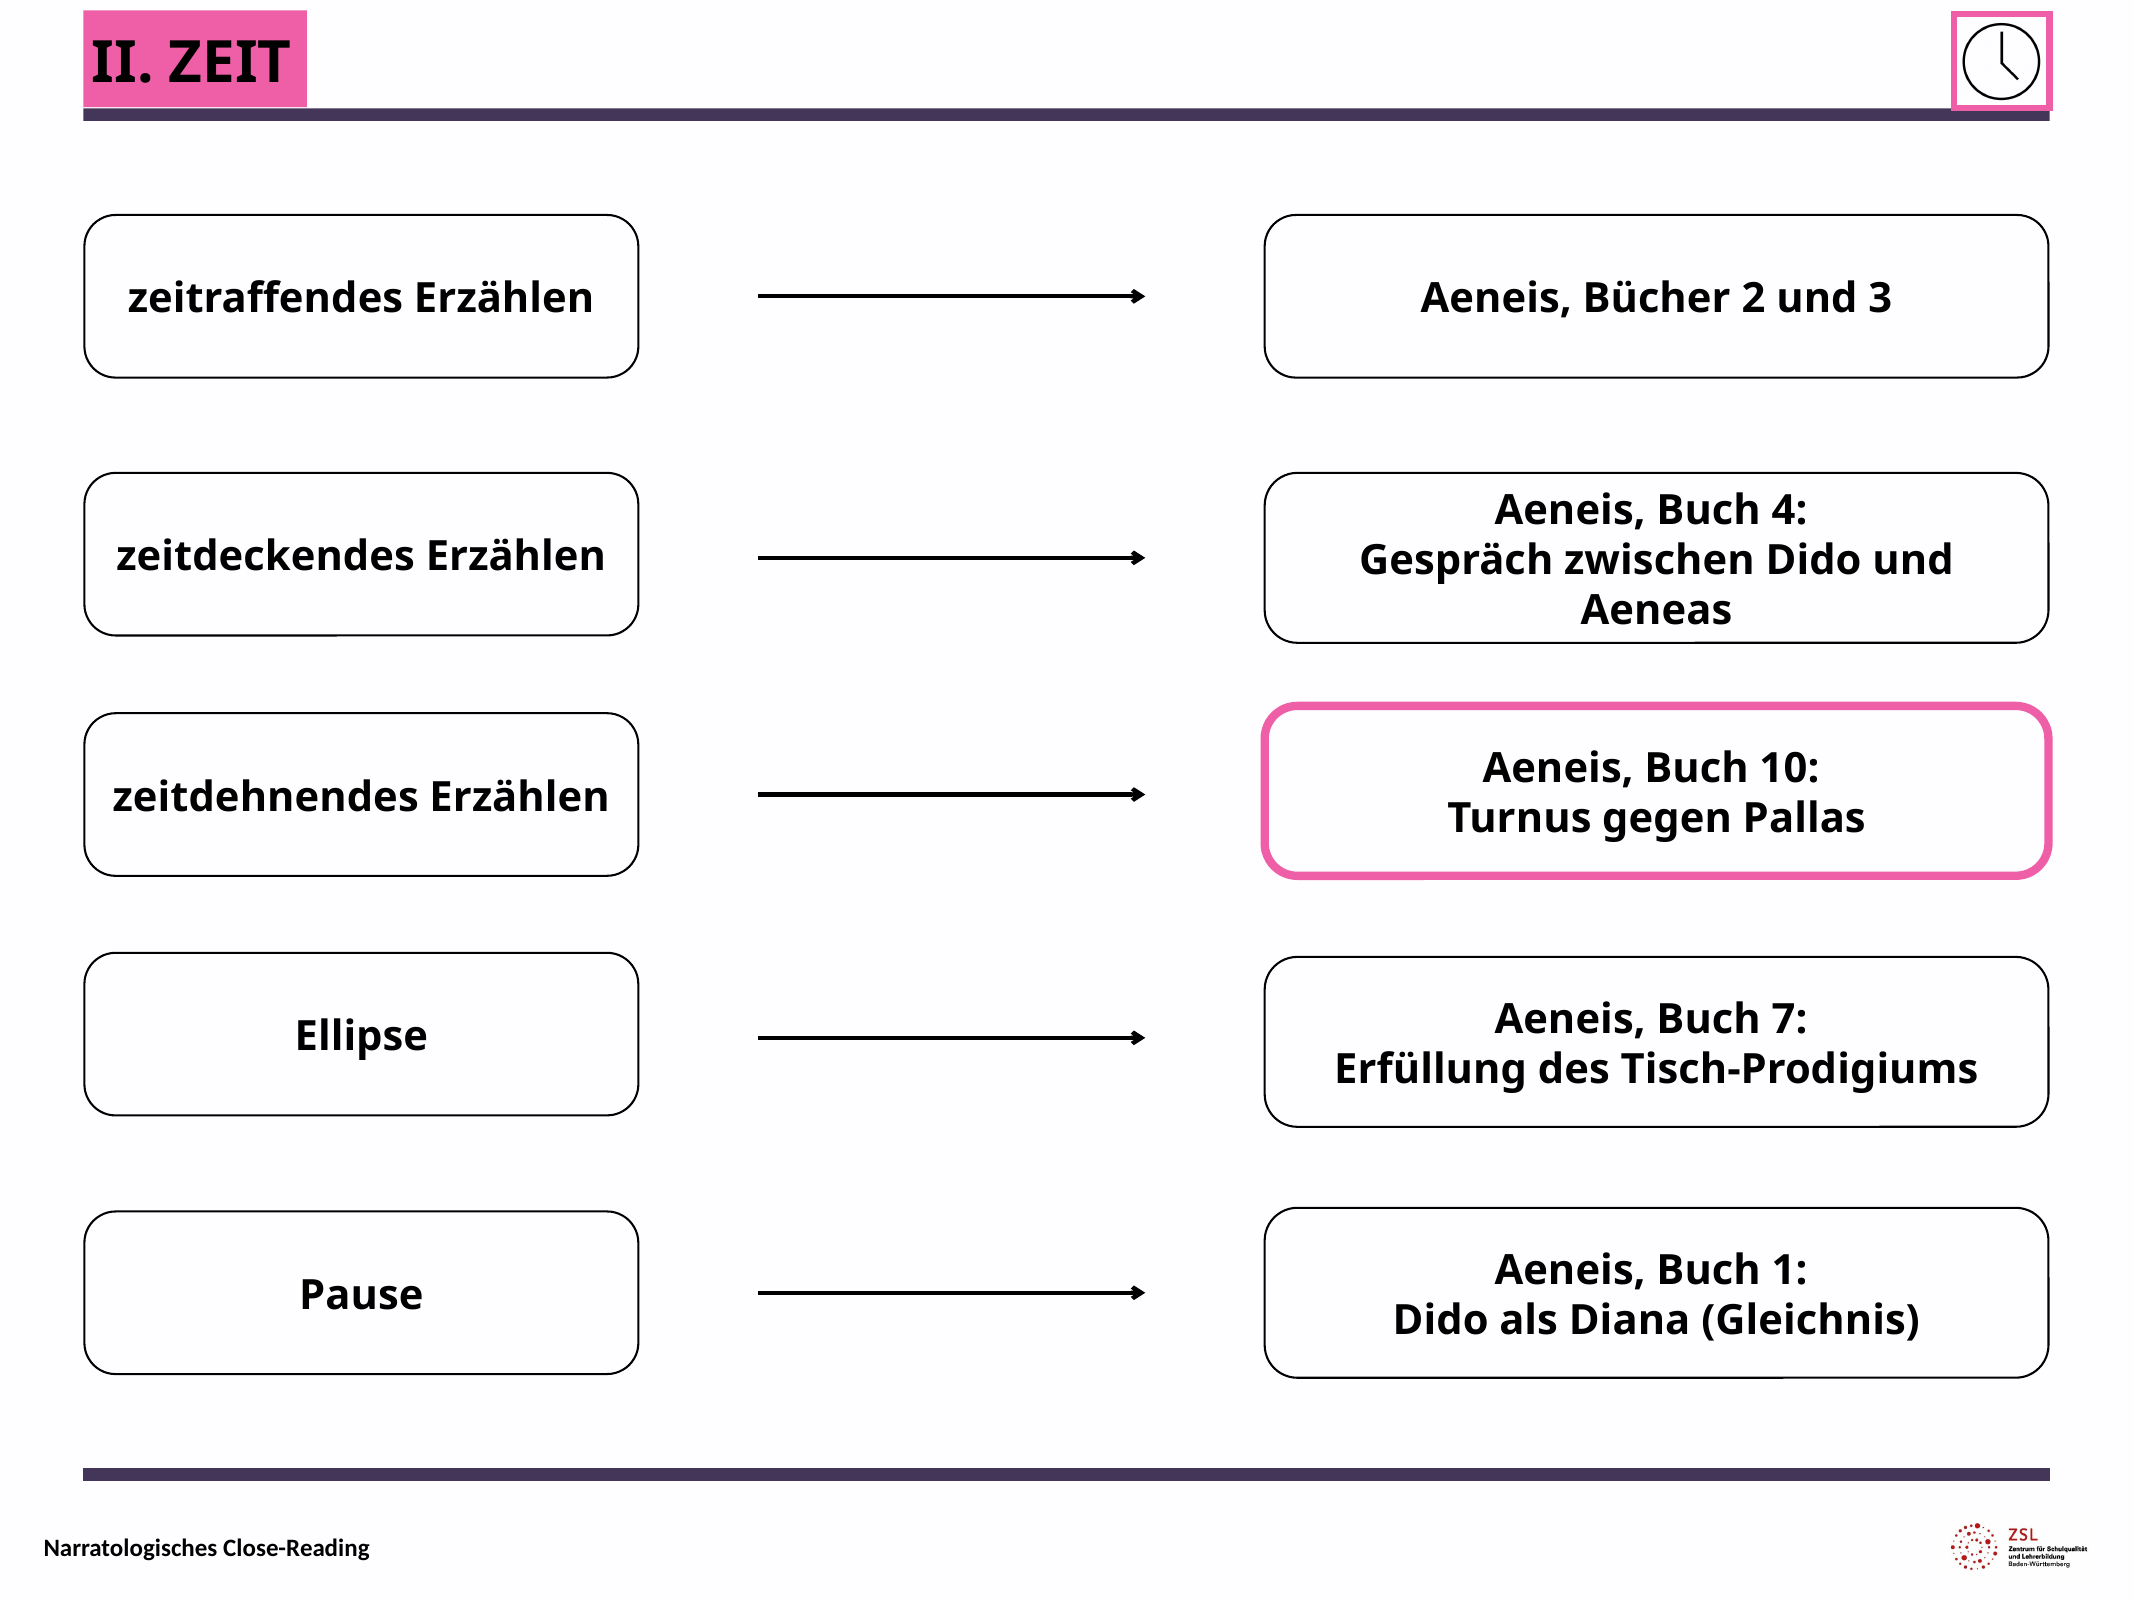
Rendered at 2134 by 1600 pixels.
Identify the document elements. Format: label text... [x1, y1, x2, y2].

text_box Aeneis, Buch 10: Turnus gegen Pallas [1264, 705, 2049, 876]
text_box zeitraffendes Erzählen [84, 214, 639, 378]
text_box zeitdeckendes Erzählen [84, 472, 639, 636]
text_box Ellipse [84, 952, 639, 1116]
text_box zeitdehnendes Erzählen [84, 713, 639, 876]
text_box Pause [84, 1211, 639, 1375]
text_box [758, 289, 1146, 304]
picture [1956, 17, 2047, 106]
text_box [758, 787, 1146, 802]
text_box Aeneis, Buch 1: Dido als Diana (Gleichnis) [1264, 1207, 2049, 1378]
title II. ZEIT [82, 9, 308, 108]
text_box Aeneis, Bücher 2 und 3 [1264, 214, 2049, 378]
text_box Aeneis, Buch 7: Erfüllung des Tisch-Prodigiums [1264, 956, 2049, 1127]
text_box Narratologisches Close-Reading [35, 1522, 379, 1570]
picture [1938, 1510, 2099, 1582]
text_box Aeneis, Buch 4: Gespräch zwischen Dido und Aeneas [1264, 472, 2049, 643]
